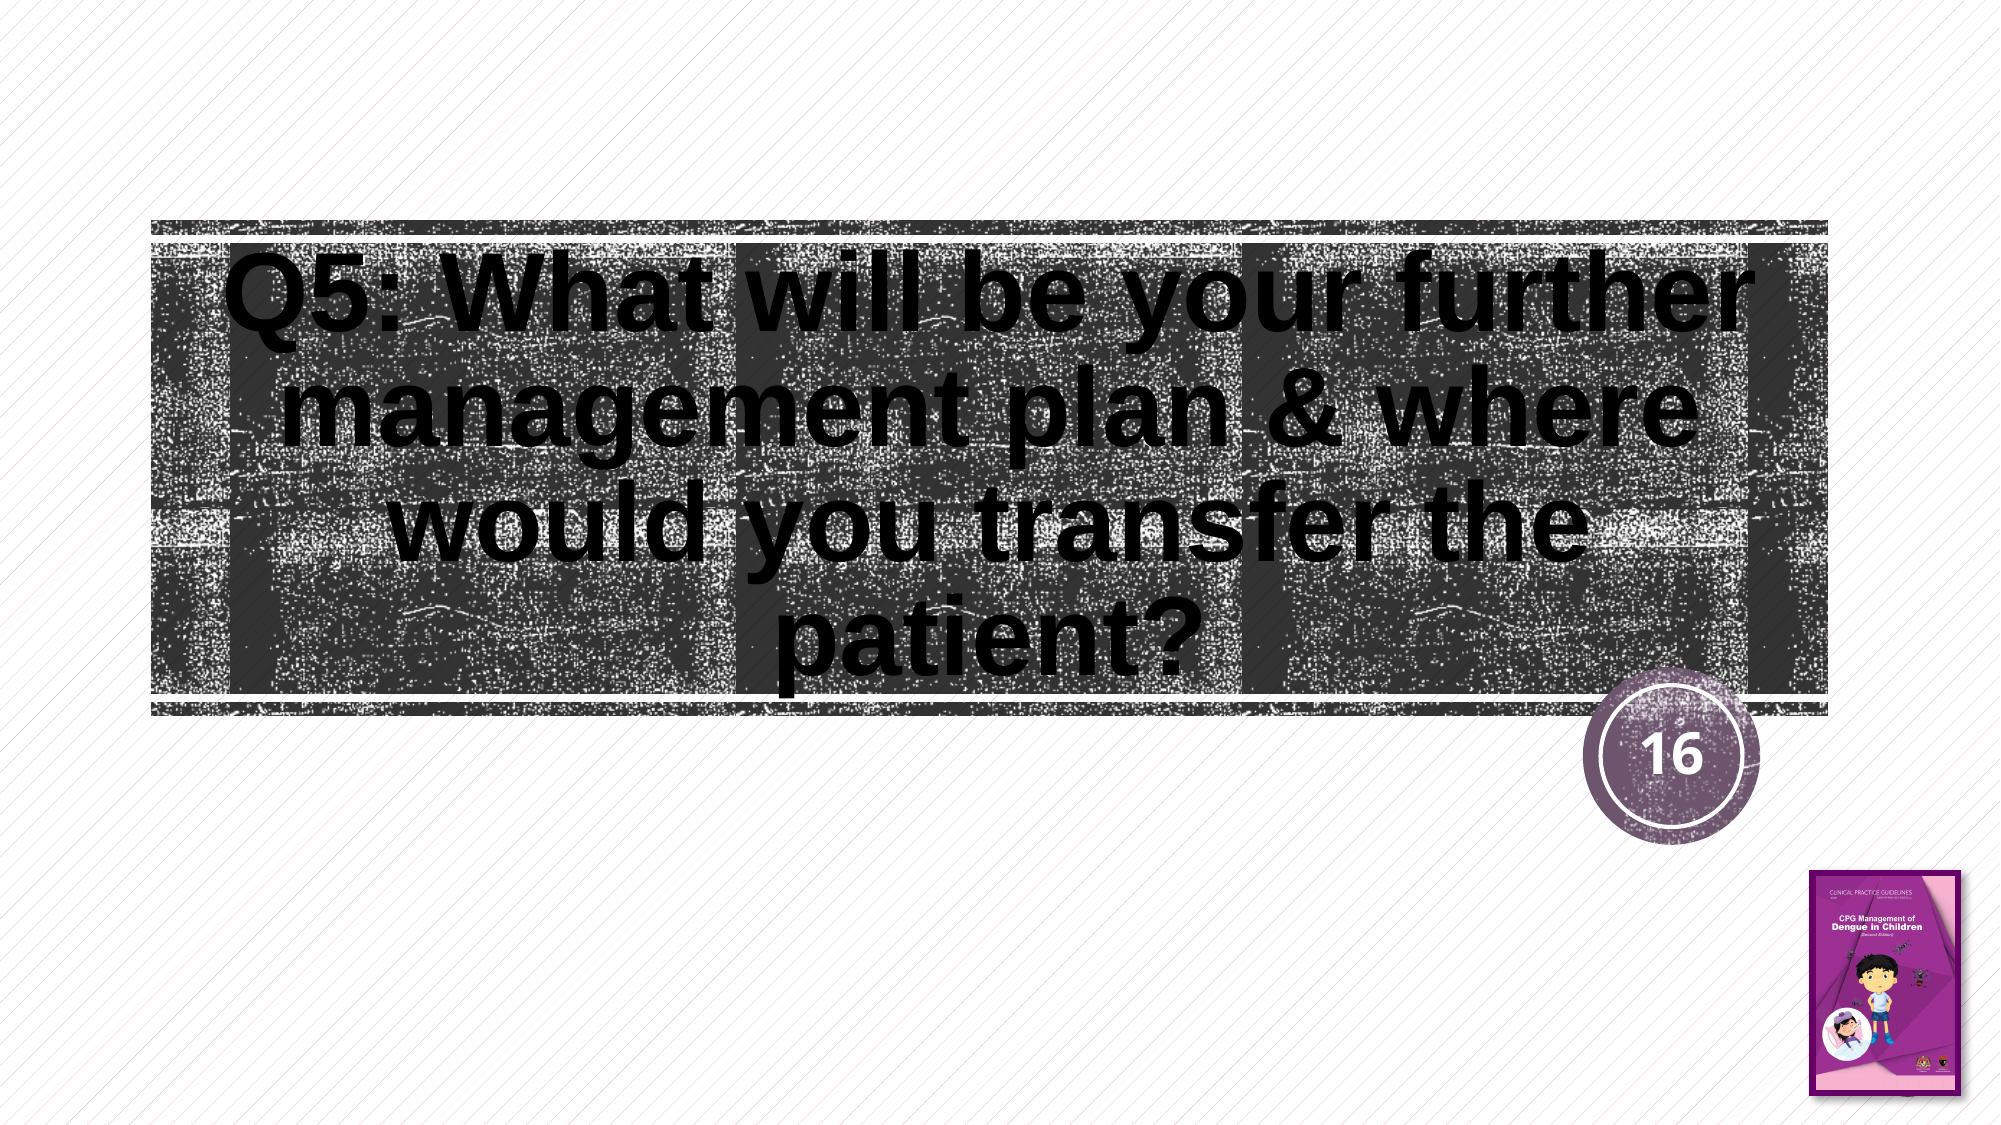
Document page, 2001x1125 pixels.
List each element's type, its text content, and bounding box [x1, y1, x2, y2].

slide_number 16 [1573, 703, 1770, 809]
picture [1816, 876, 1955, 1090]
title Q5: What will be your further management plan & where would you transfer the patient? [172, 234, 1808, 704]
